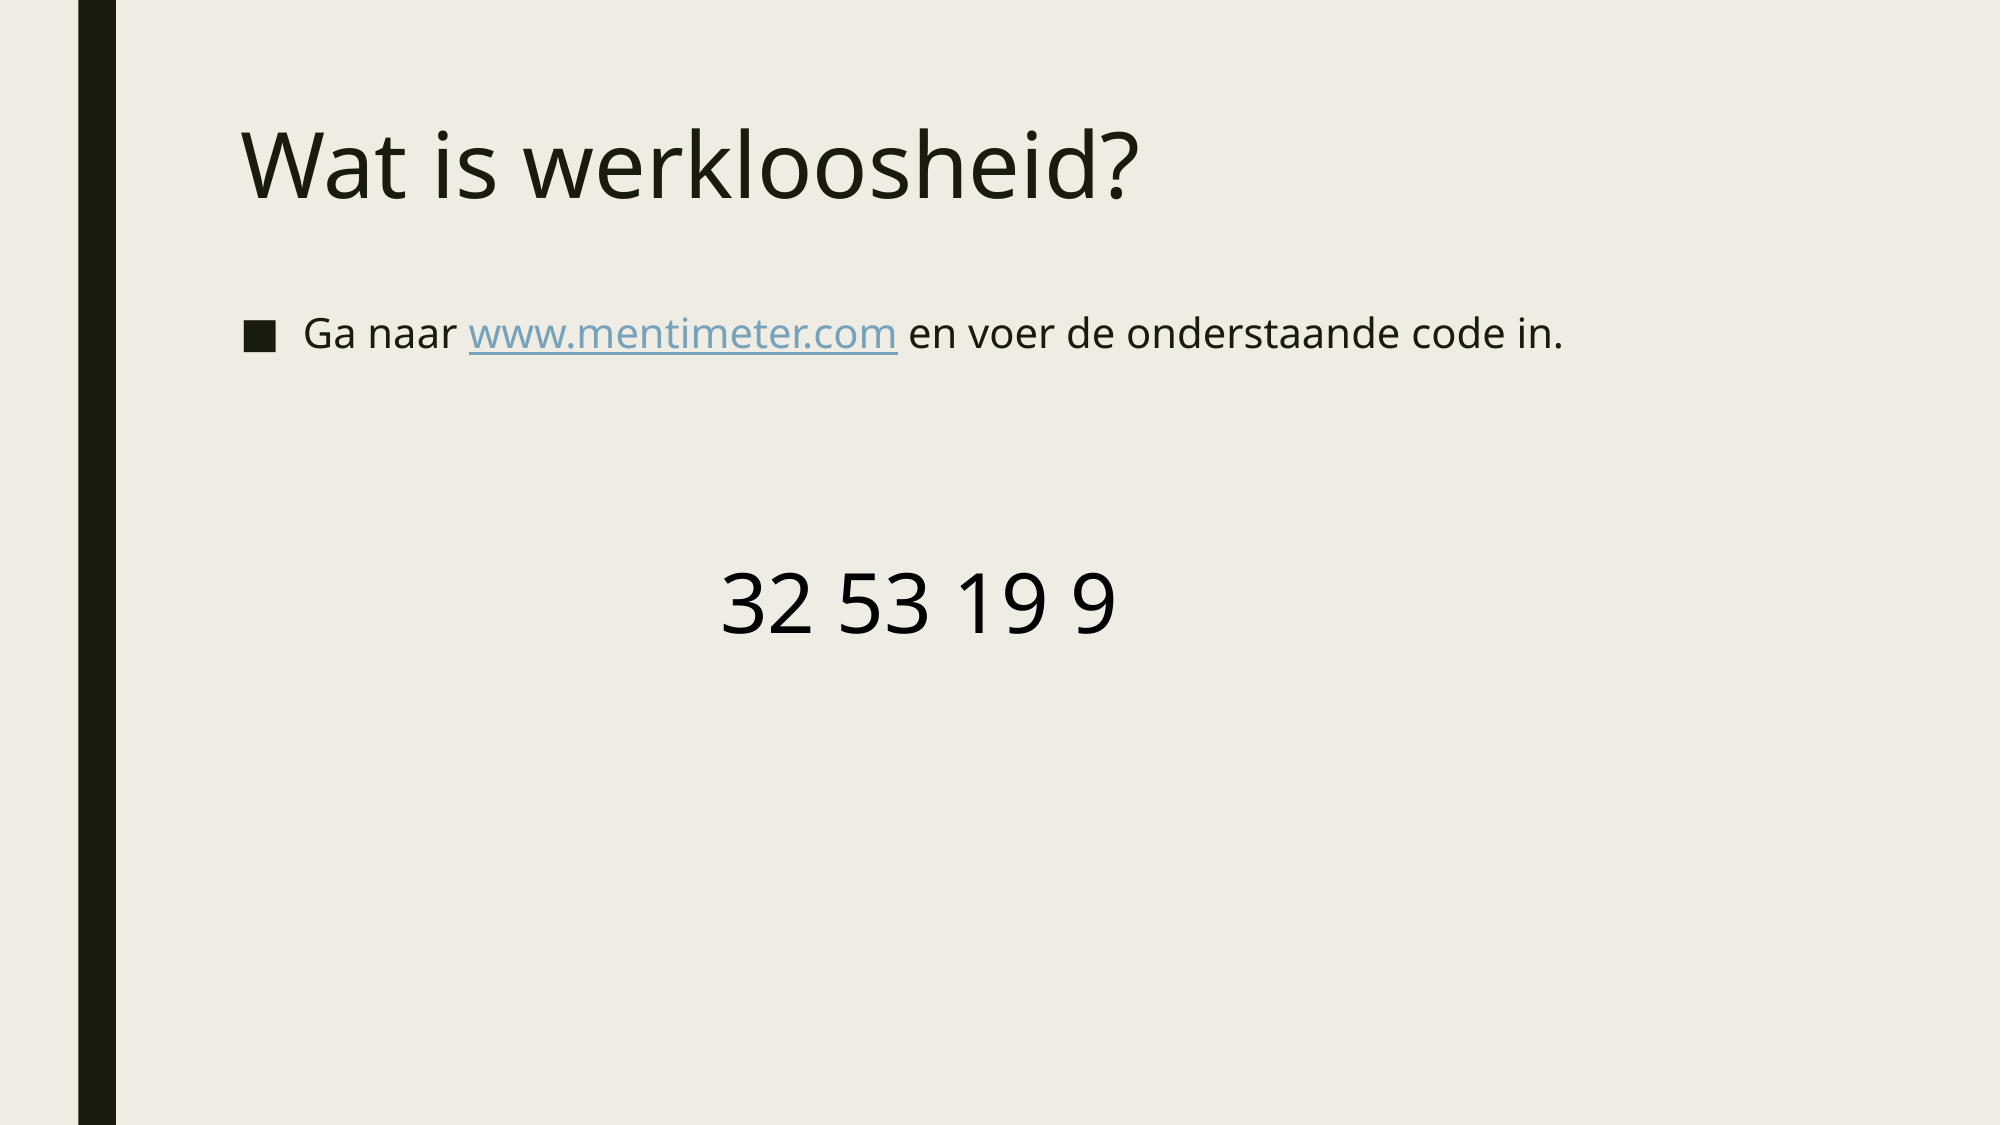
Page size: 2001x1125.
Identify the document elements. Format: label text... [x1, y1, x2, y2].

text_box 32 53 19 9 [705, 542, 1199, 658]
title Wat is werkloosheid? [225, 112, 1800, 357]
list Ga naar www.mentimeter.com en voer de onderstaande code in. [225, 299, 1756, 447]
